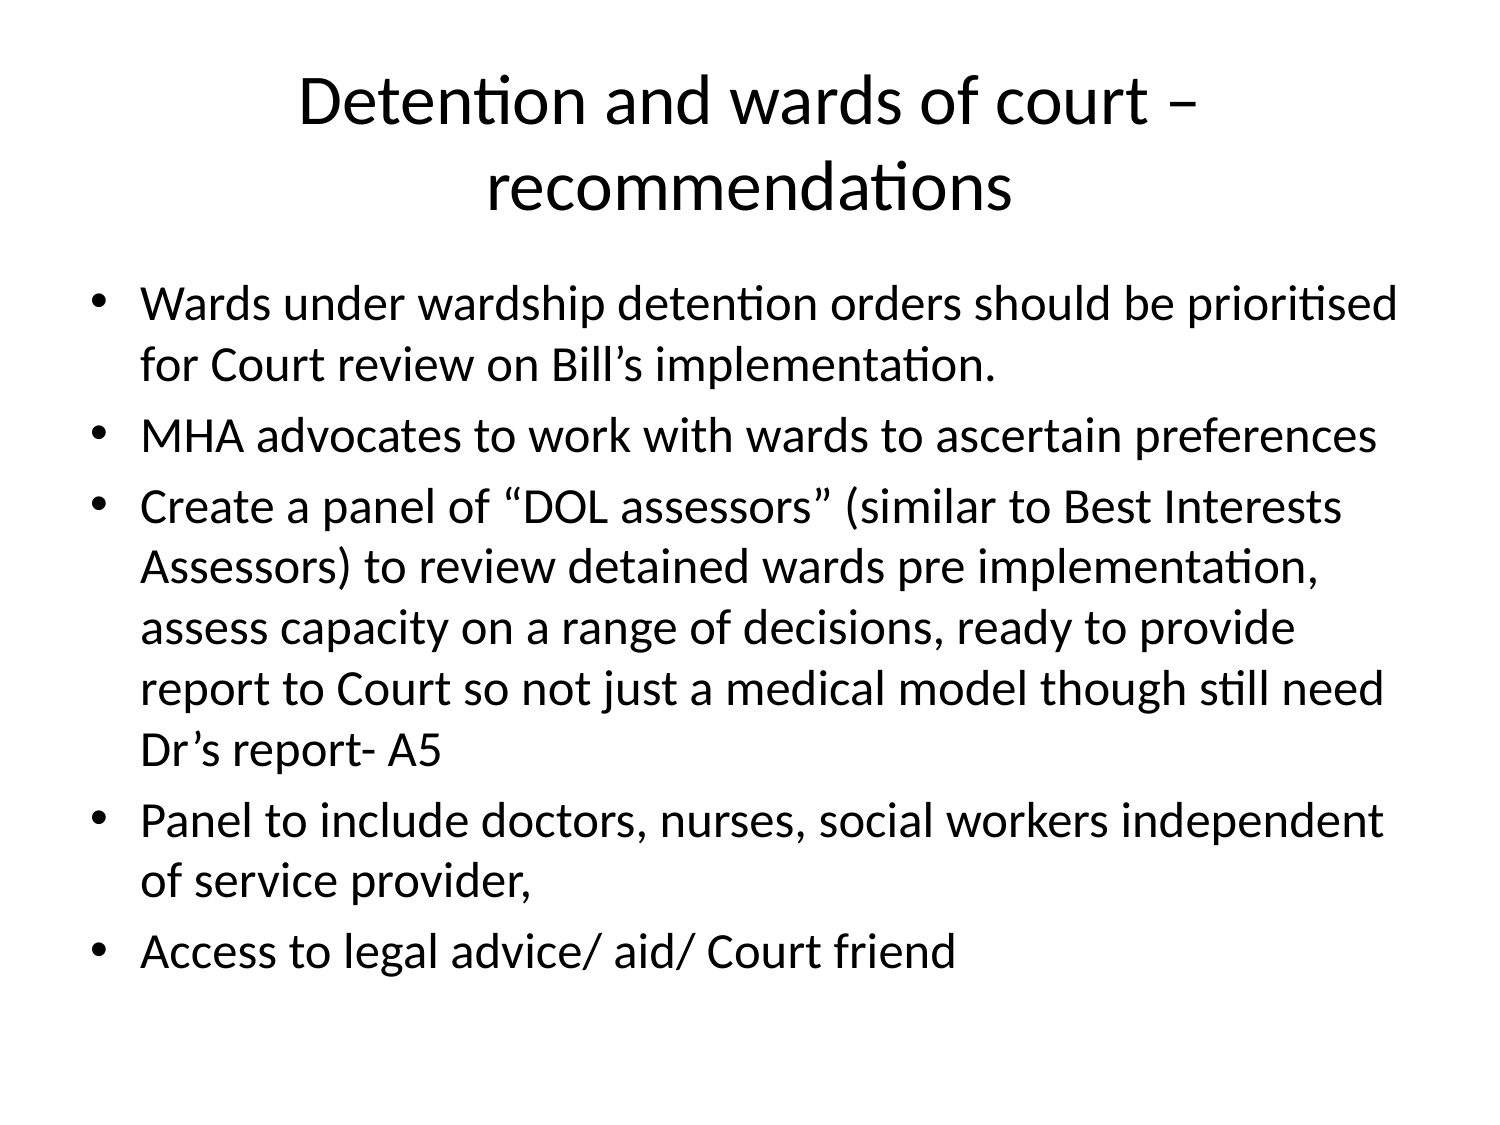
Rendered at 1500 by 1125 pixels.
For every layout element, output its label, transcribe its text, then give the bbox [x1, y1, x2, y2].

list Wards under wardship detention orders should be prioritised for Court review on Bill’s implementation. MHA advocates to work with wards to ascertain preferences Create a panel of “DOL assessors” (similar to Best Interests Assessors) to review detained wards pre implementation, assess capacity on a range of decisions, ready to provide report to Court so not just a medical model though still need Dr’s report- A5 Panel to include doctors, nurses, social workers independent of service provider, Access to legal advice/ aid/ Court friend [75, 262, 1425, 1005]
title Detention and wards of court –recommendations [75, 45, 1425, 233]
